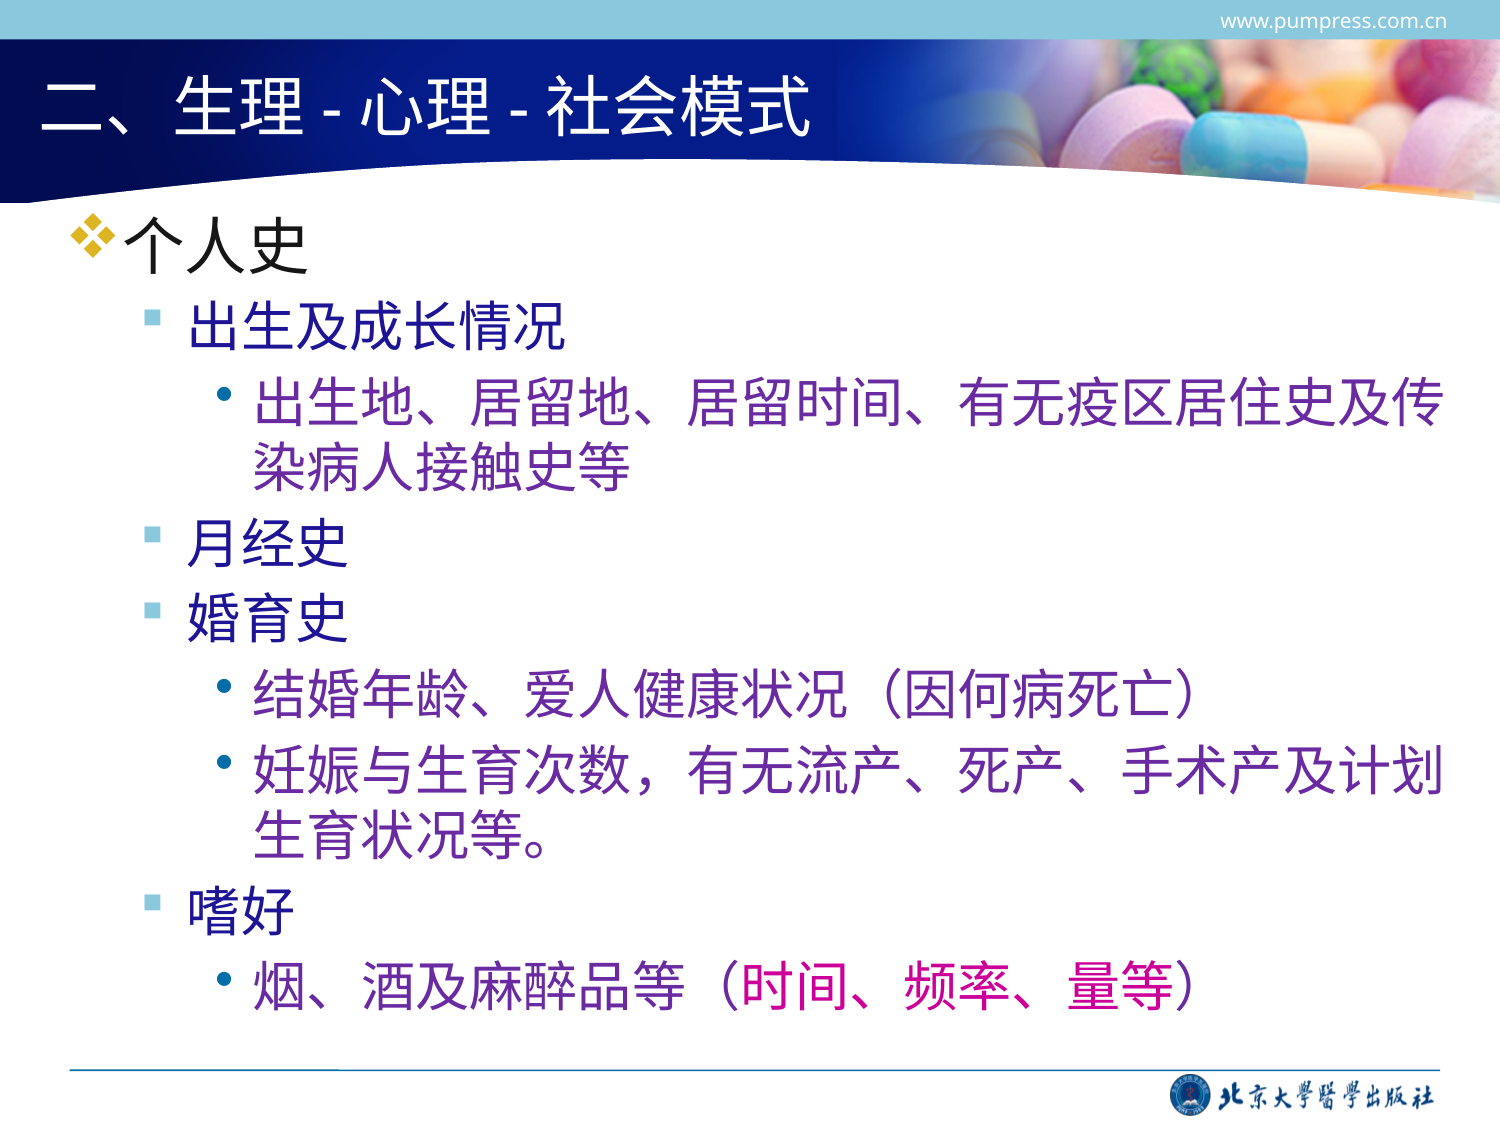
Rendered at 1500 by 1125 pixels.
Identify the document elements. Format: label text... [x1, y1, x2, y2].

title 二、生理-心理-社会模式 [23, 58, 1349, 152]
slide_number www.pumpress.com.cn [1024, 0, 1463, 38]
list 个人史 出生及成长情况 出生地、居留地、居留时间、有无疫区居住史及传染病人接触史等 月经史 婚育史 结婚年龄、爱人健康状况（因何病死亡） 妊娠与生育次数，有无流产、死产、手术产及计划生育状况等。 嗜好 烟、酒及麻醉品等（时间、频率、量等） [49, 198, 1463, 1026]
picture [1170, 1074, 1436, 1118]
picture [0, 40, 1500, 203]
